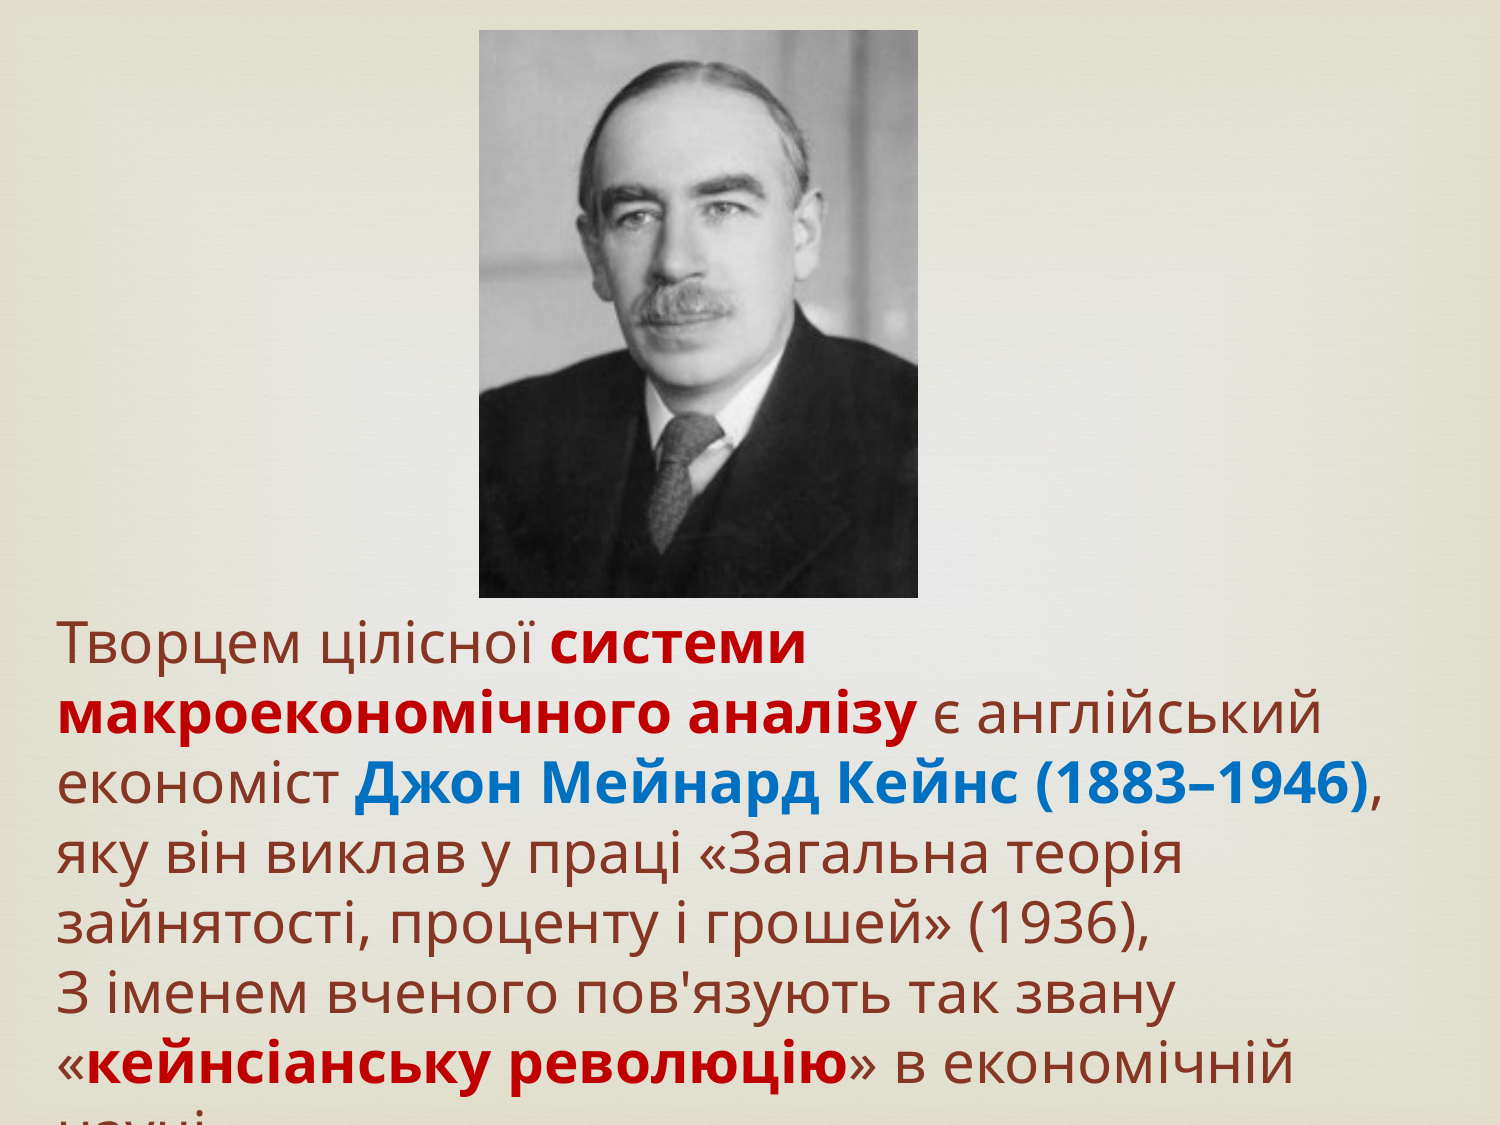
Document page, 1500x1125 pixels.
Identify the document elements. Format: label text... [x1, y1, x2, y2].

text_box Творцем цілісної системи макроекономічного аналізу є англійський економіст Джон Мейнард Кейнс (1883–1946), яку він виклав у праці «Загальна теорія зайнятості, проценту і грошей» (1936), З іменем вченого пов'язують так звану «кейнсіанську революцію» в економічній науці. [41, 597, 1447, 1125]
picture [478, 30, 918, 599]
